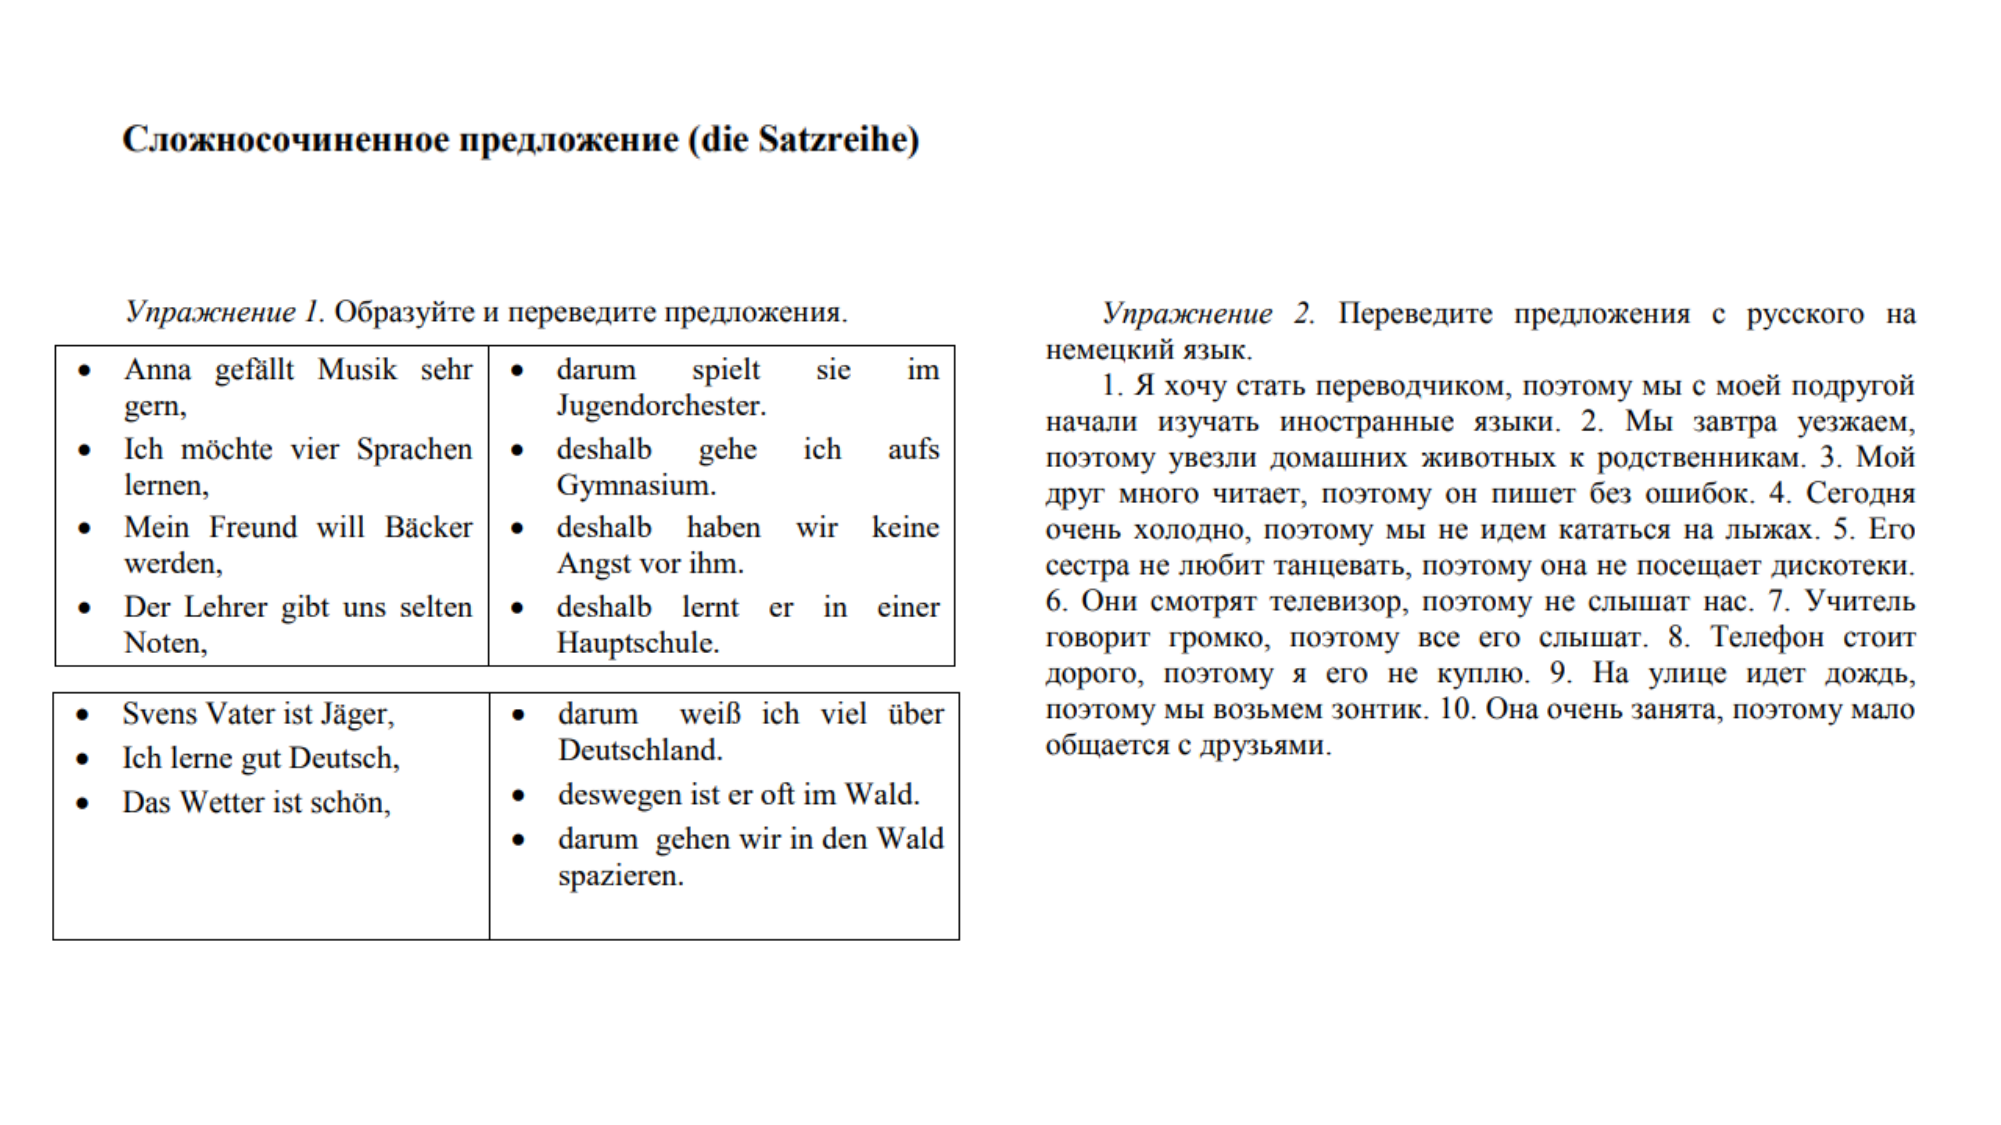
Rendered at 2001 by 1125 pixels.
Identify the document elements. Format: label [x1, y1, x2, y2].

picture [119, 108, 928, 174]
picture [33, 292, 973, 952]
picture [1037, 292, 1929, 768]
